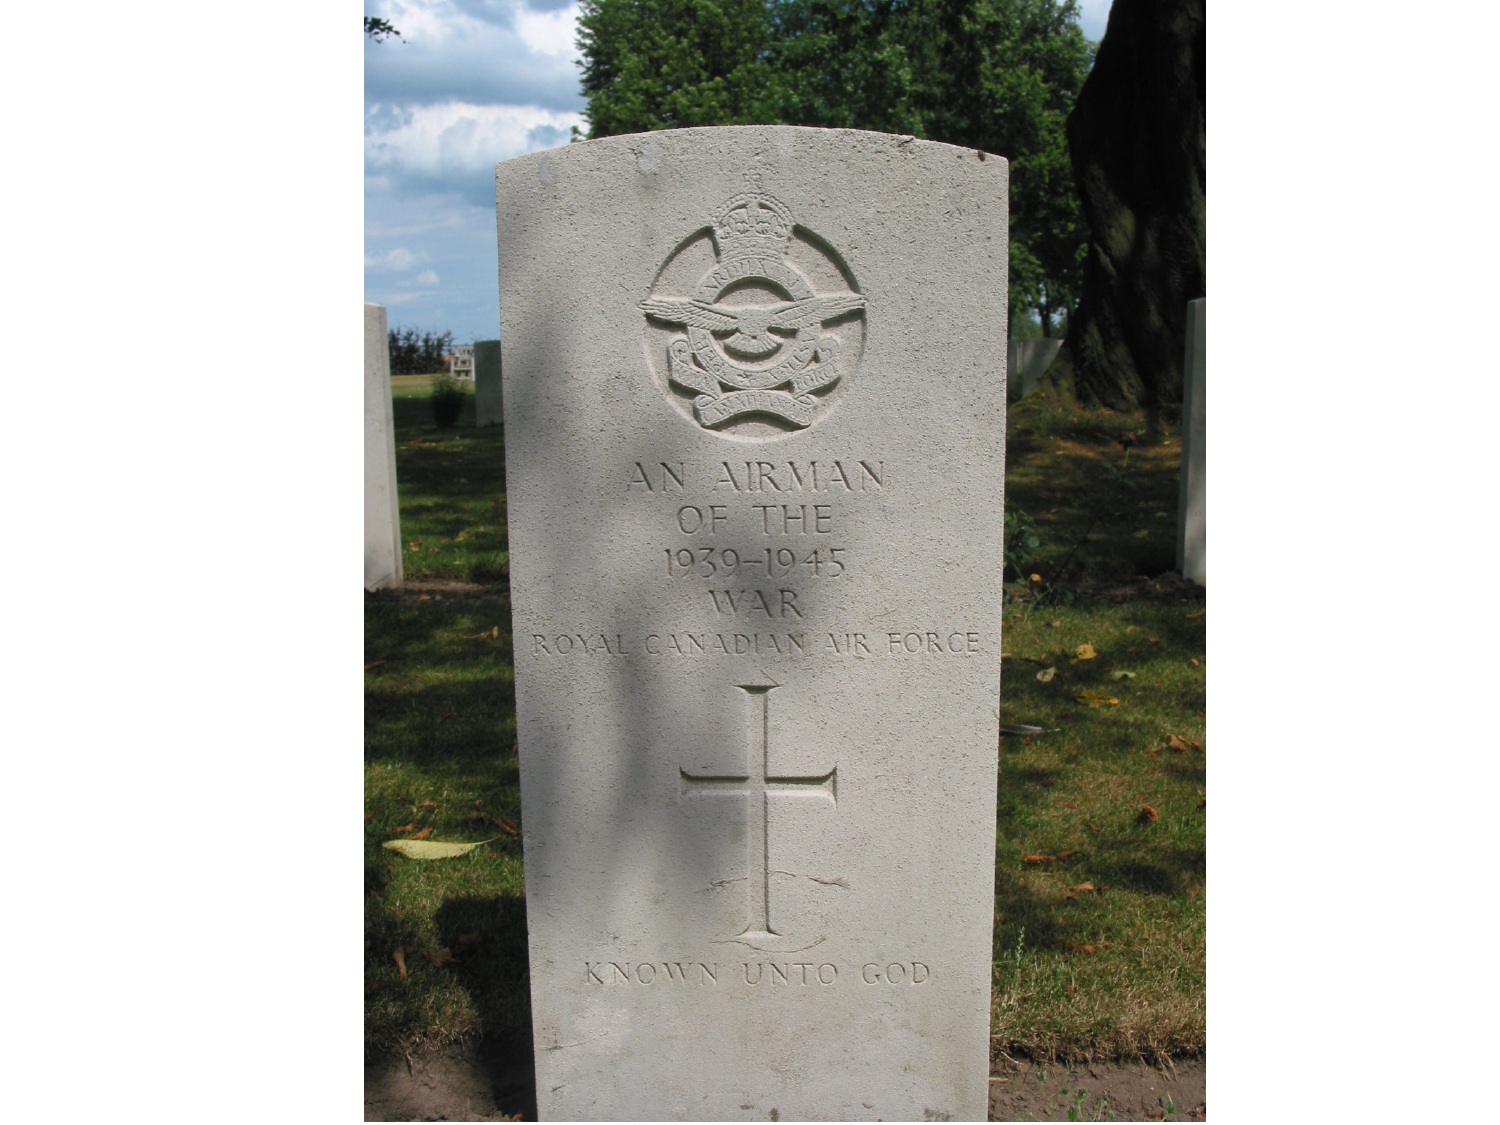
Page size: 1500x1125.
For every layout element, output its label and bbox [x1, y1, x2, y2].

list [0, 0, 1500, 1122]
